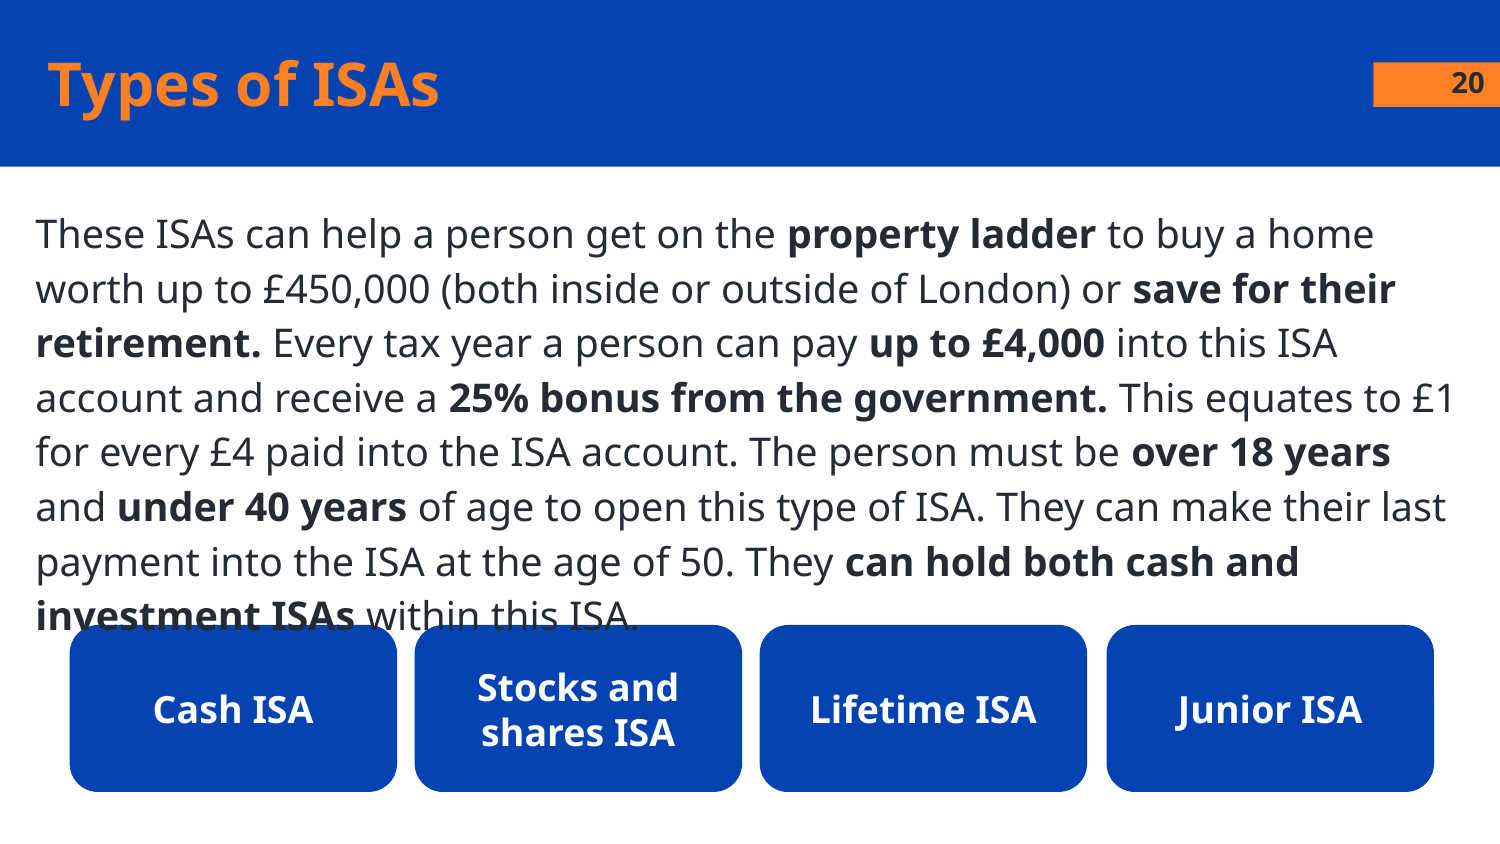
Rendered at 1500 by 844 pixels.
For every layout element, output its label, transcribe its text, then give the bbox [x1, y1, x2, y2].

text_box Stocks and shares ISA [415, 731, 742, 792]
text_box These ISAs can help a person get on the property ladder to buy a home worth up to £450,000 (both inside or outside of London) or save for their retirement. Every tax year a person can pay up to £4,000 into this ISA account and receive a 25% bonus from the government. This equates to £1 for every £4 paid into the ISA account. The person must be over 18 years and under 40 years of age to open this type of ISA. They can make their last payment into the ISA at the age of 50. They can hold both cash and investment ISAs within this ISA. [20, 186, 1479, 731]
text_box Cash ISA [70, 731, 397, 792]
text_box Lifetime ISA [760, 731, 1087, 792]
slide_number 20 [1410, 49, 1500, 115]
text_box Junior ISA [1107, 731, 1434, 792]
title Types of ISAs [32, 39, 1304, 125]
text_box [1250, 732, 1494, 818]
